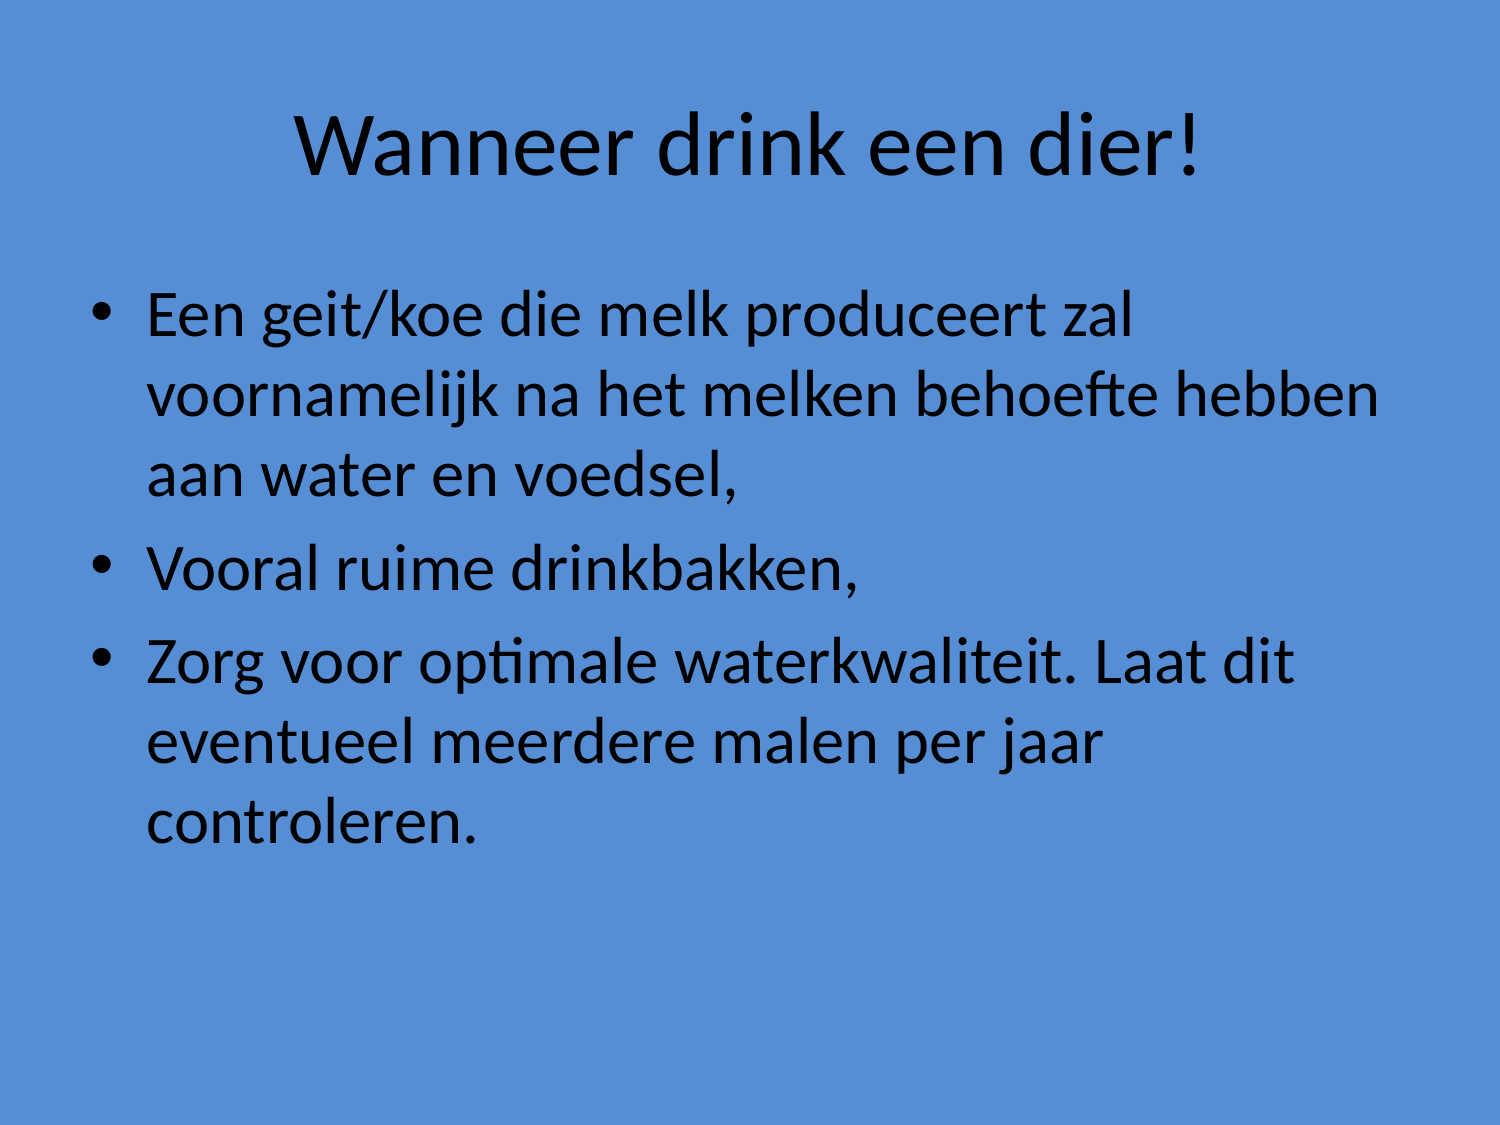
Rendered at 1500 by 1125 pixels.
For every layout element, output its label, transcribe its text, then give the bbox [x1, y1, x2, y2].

list Een geit/koe die melk produceert zal voornamelijk na het melken behoefte hebben aan water en voedsel, Vooral ruime drinkbakken, Zorg voor optimale waterkwaliteit. Laat dit eventueel meerdere malen per jaar controleren. [75, 262, 1425, 1005]
title Wanneer drink een dier! [75, 45, 1425, 233]
